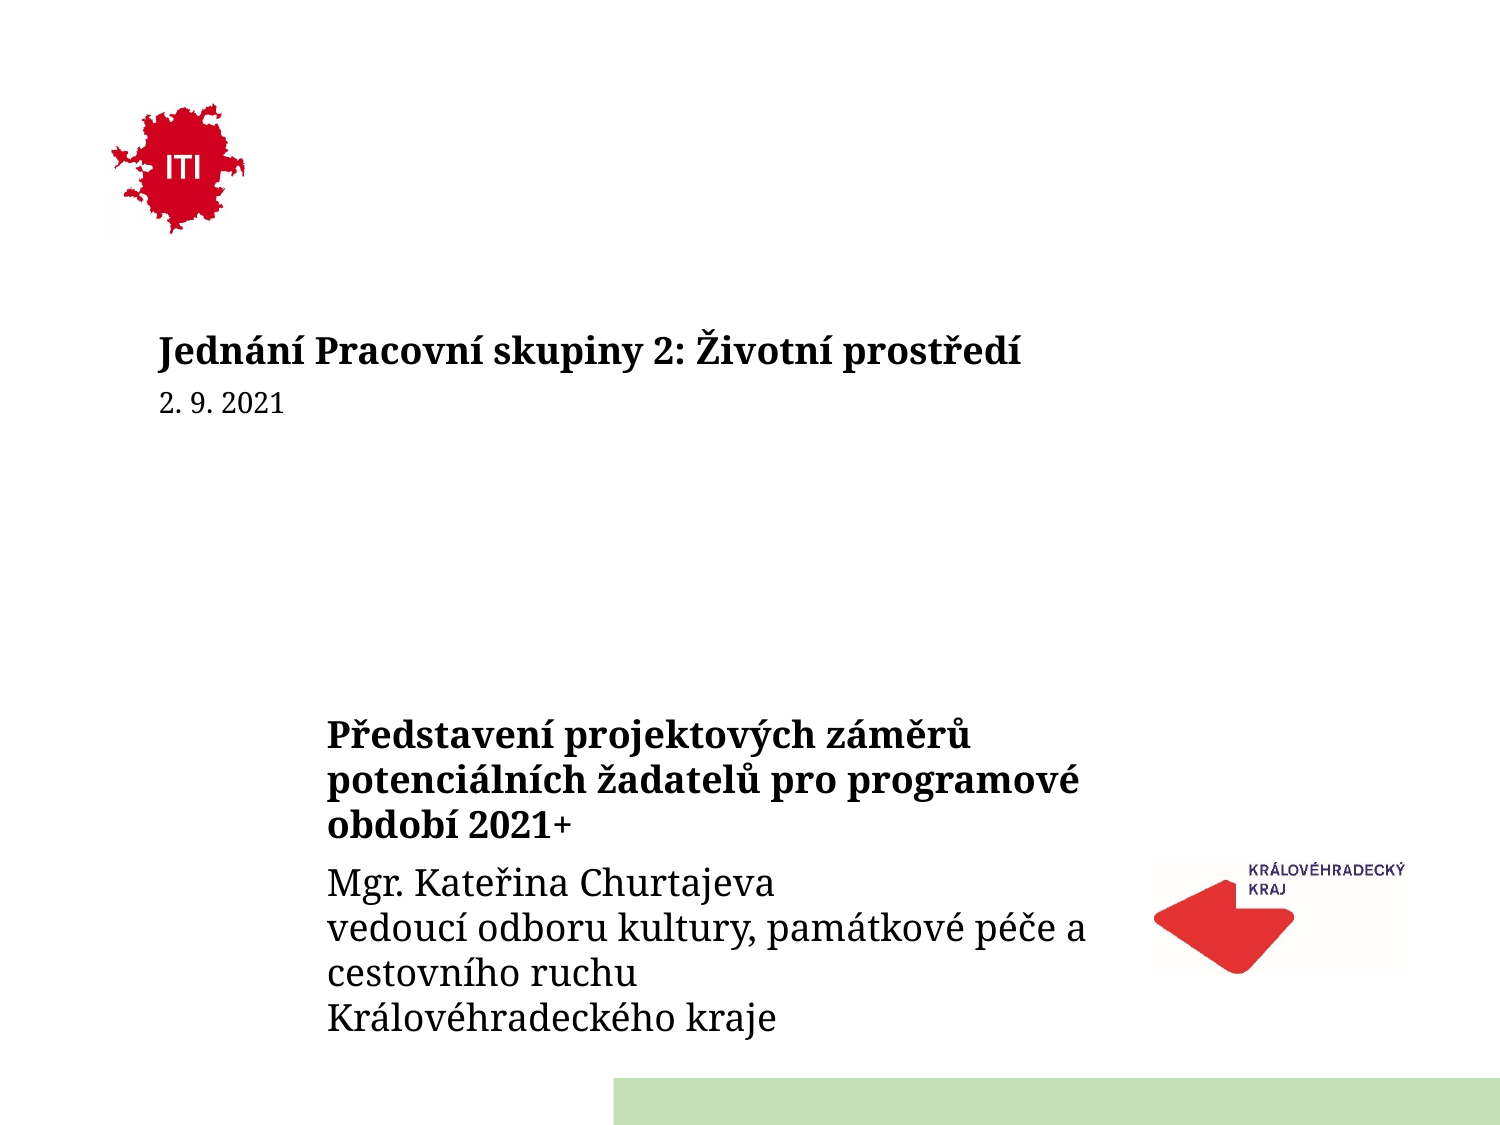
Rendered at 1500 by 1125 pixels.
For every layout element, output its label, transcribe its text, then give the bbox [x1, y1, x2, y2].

text_box Představení projektových záměrů potenciálních žadatelů pro programové období 2021+ Mgr. Kateřina Churtajeva vedoucí odboru kultury, památkové péče a cestovního ruchu Královéhradeckého kraje [312, 653, 1125, 1046]
picture [1154, 862, 1405, 974]
picture [107, 99, 249, 238]
text_box [613, 1077, 1500, 1125]
text_box Jednání Pracovní skupiny 2: Životní prostředí 2. 9. 2021 [143, 279, 1125, 577]
